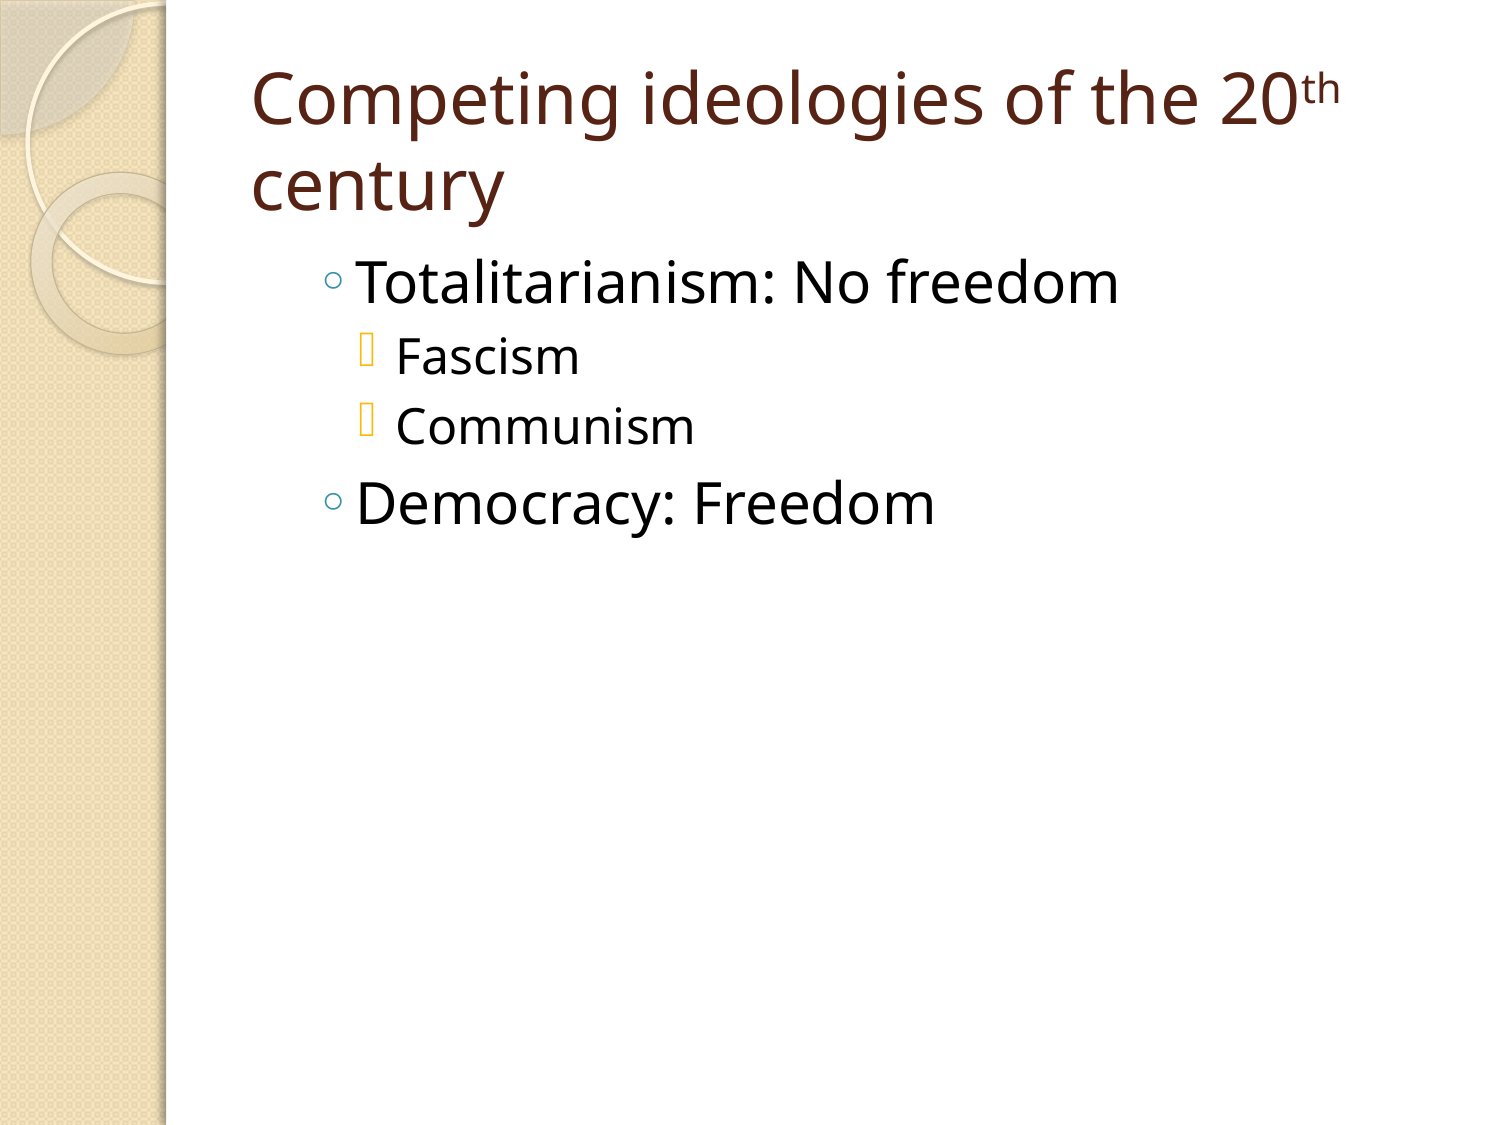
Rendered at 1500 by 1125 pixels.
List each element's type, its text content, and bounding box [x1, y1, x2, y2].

list Totalitarianism: No freedom Fascism Communism Democracy: Freedom [235, 237, 1466, 1025]
title Competing ideologies of the 20th century [235, 45, 1466, 233]
